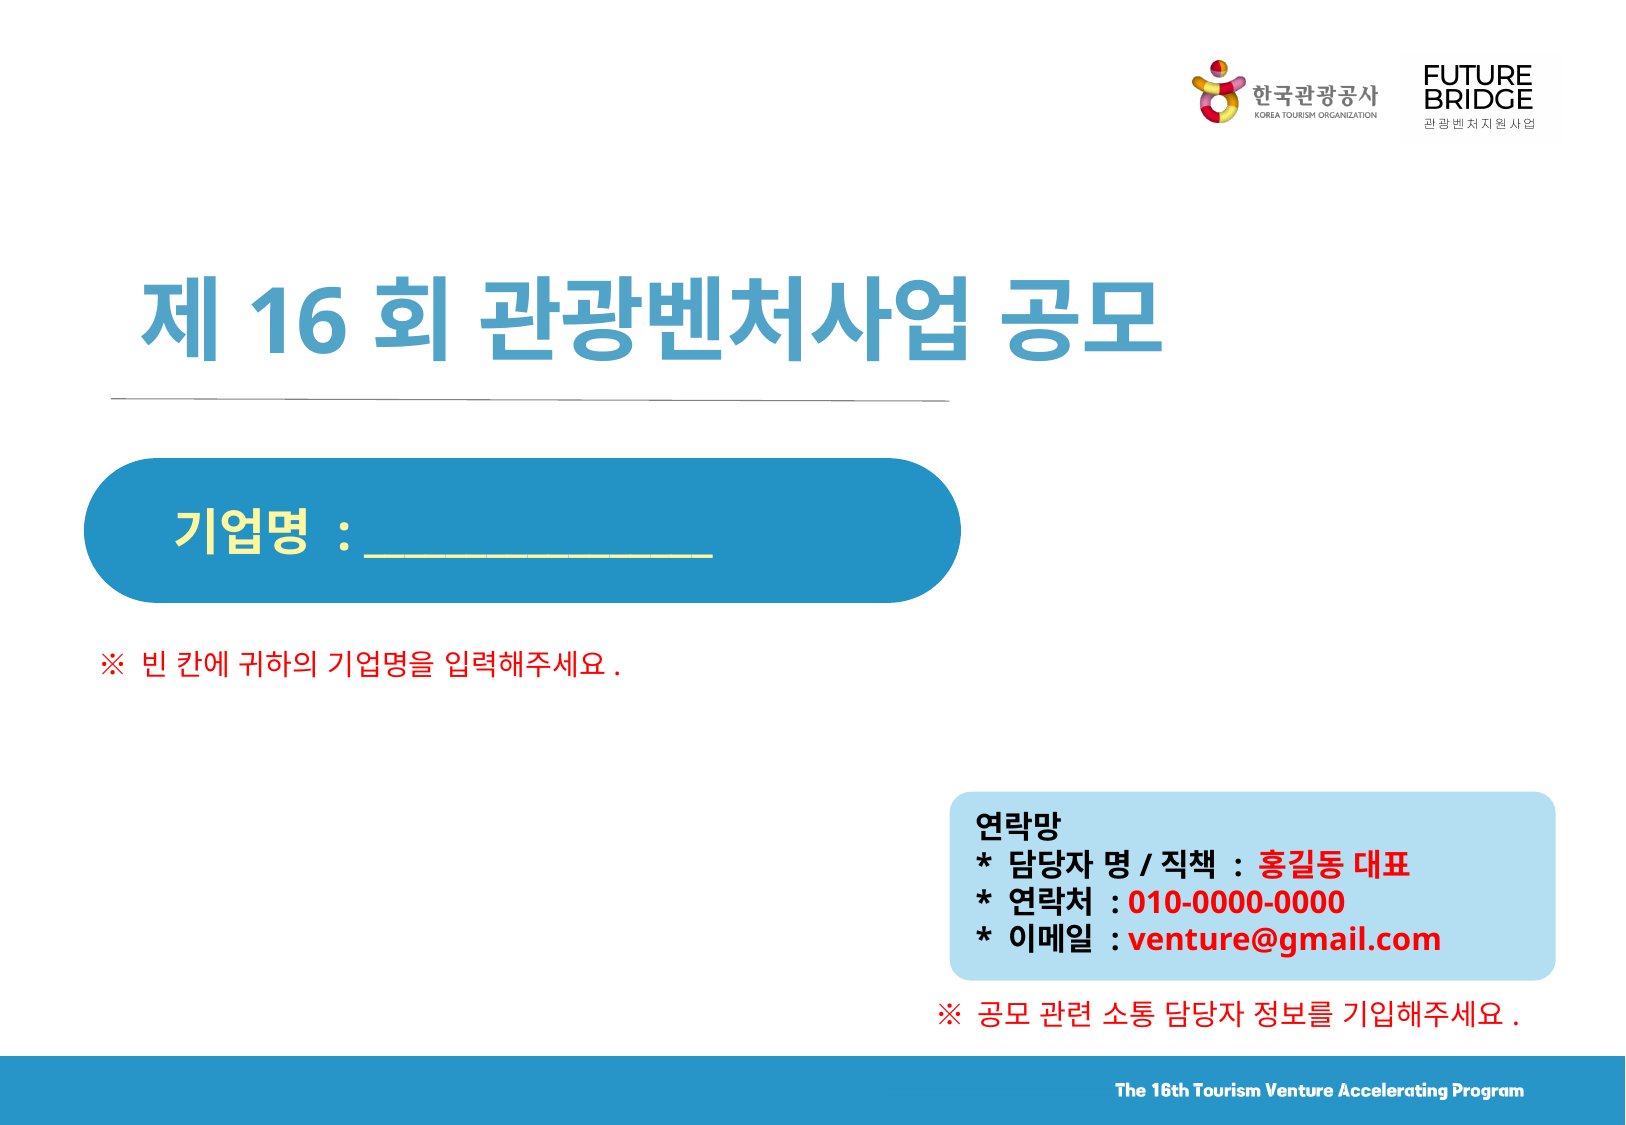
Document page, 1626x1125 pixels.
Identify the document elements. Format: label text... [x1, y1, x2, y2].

text_box 제16회 관광벤처사업 공모 [139, 274, 1191, 374]
text_box 연락망 * 담당자 명/직책 : 홍길동 대표 * 연락처 : 010-0000-0000 * 이메일 : venture@gmail.com [960, 799, 1556, 965]
text_box 기업명 : _________________ [82, 457, 962, 604]
picture [1192, 60, 1378, 124]
text_box ※ 빈 칸에 귀하의 기업명을 입력해주세요. [83, 639, 778, 689]
picture [887, 1082, 1524, 1103]
picture [1400, 53, 1563, 144]
text_box [948, 790, 1557, 982]
text_box ※ 공모 관련 소통 담당자 정보를 기입해주세요. [920, 988, 1625, 1039]
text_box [110, 398, 950, 402]
